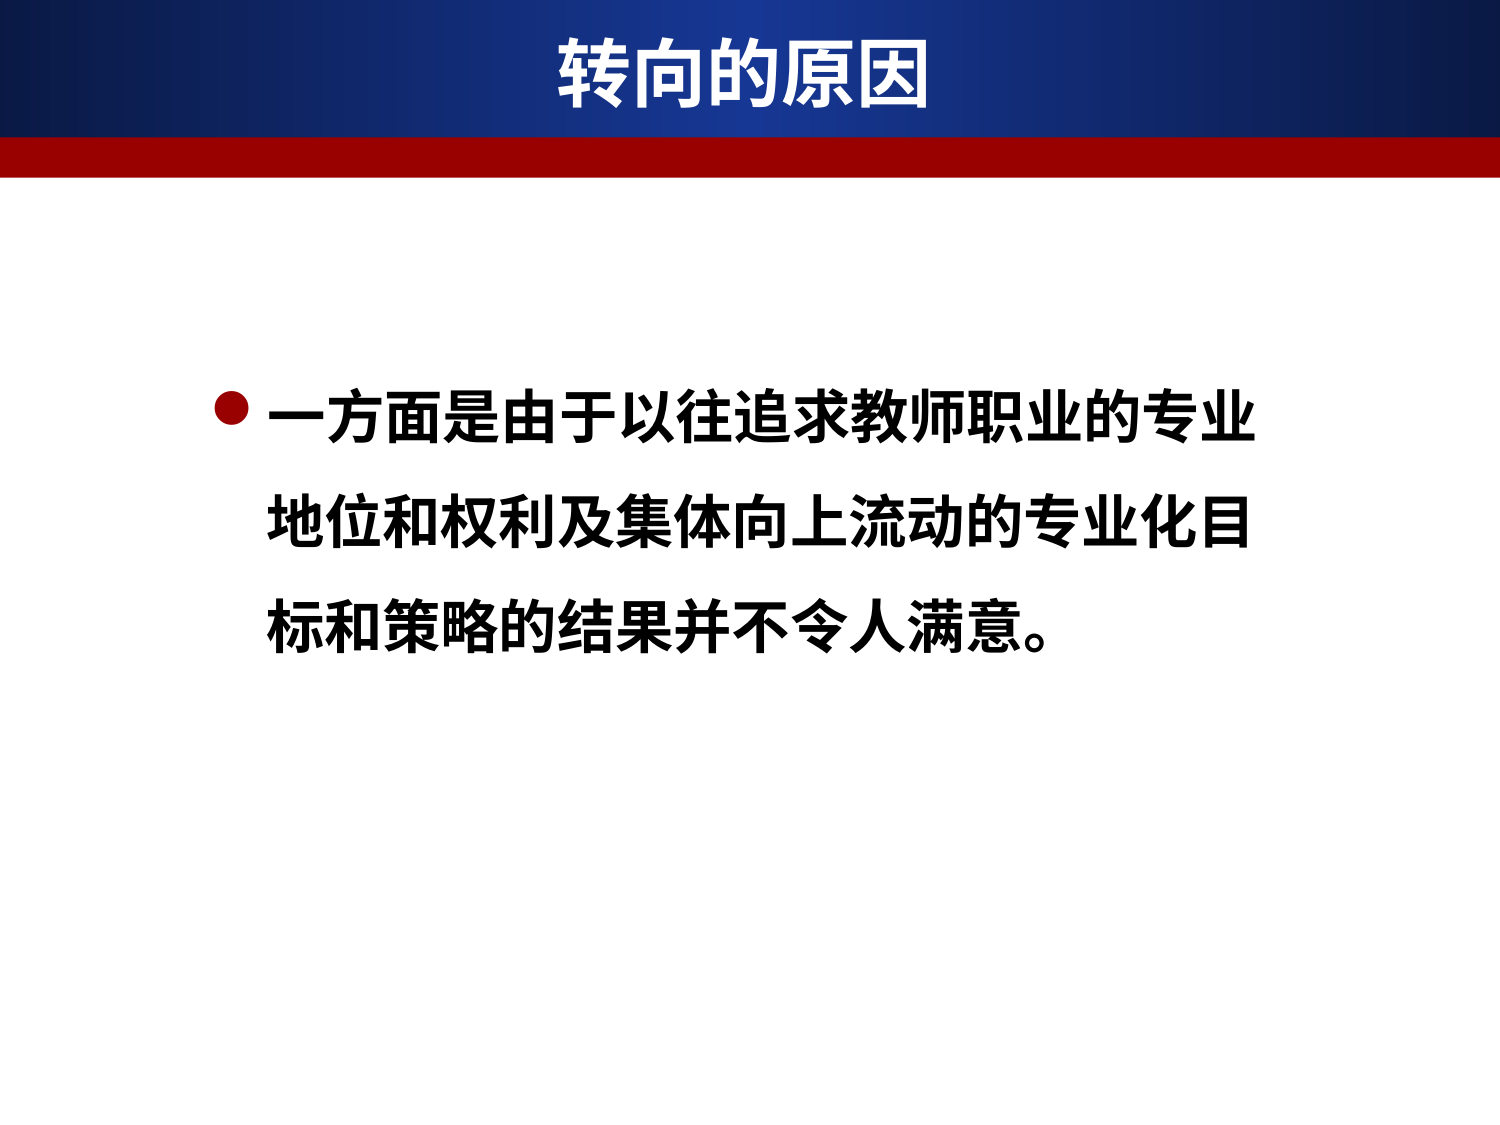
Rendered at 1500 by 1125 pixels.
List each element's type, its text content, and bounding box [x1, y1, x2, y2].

list 一方面是由于以往追求教师职业的专业地位和权利及集体向上流动的专业化目标和策略的结果并不令人满意。 [194, 338, 1317, 811]
title 转向的原因 [50, 24, 1438, 118]
